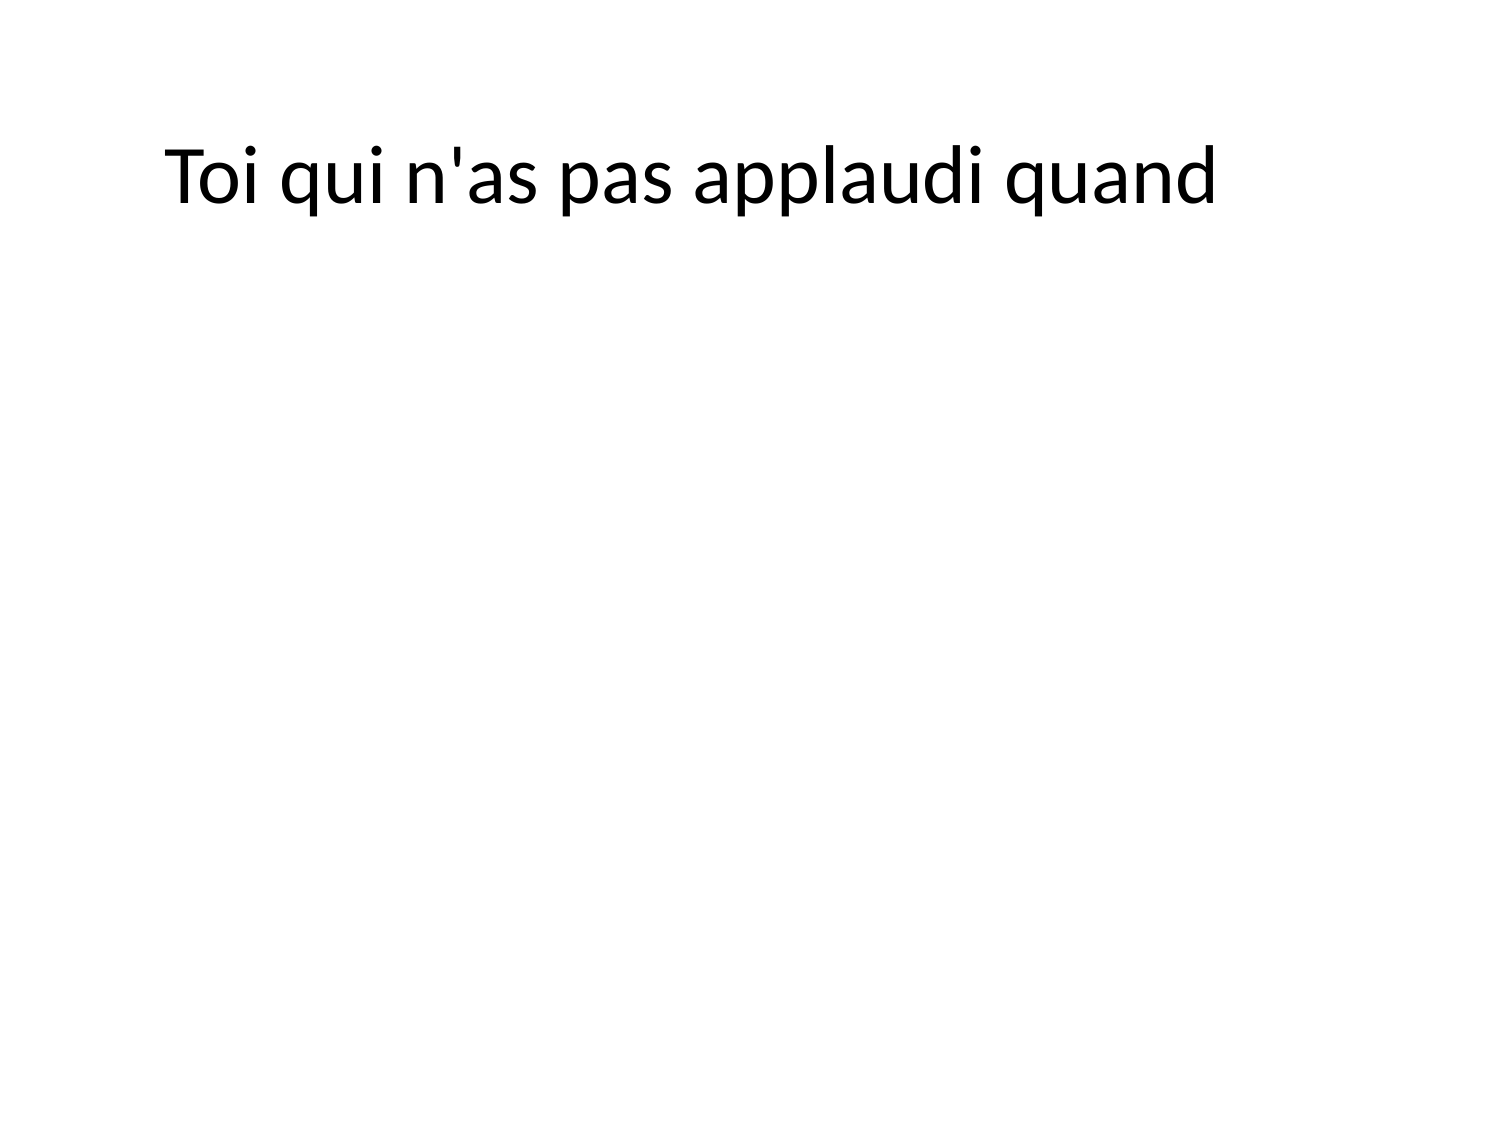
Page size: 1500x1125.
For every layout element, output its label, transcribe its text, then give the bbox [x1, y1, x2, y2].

text_box Toi qui n'as pas applaudi quand [150, 112, 1500, 328]
